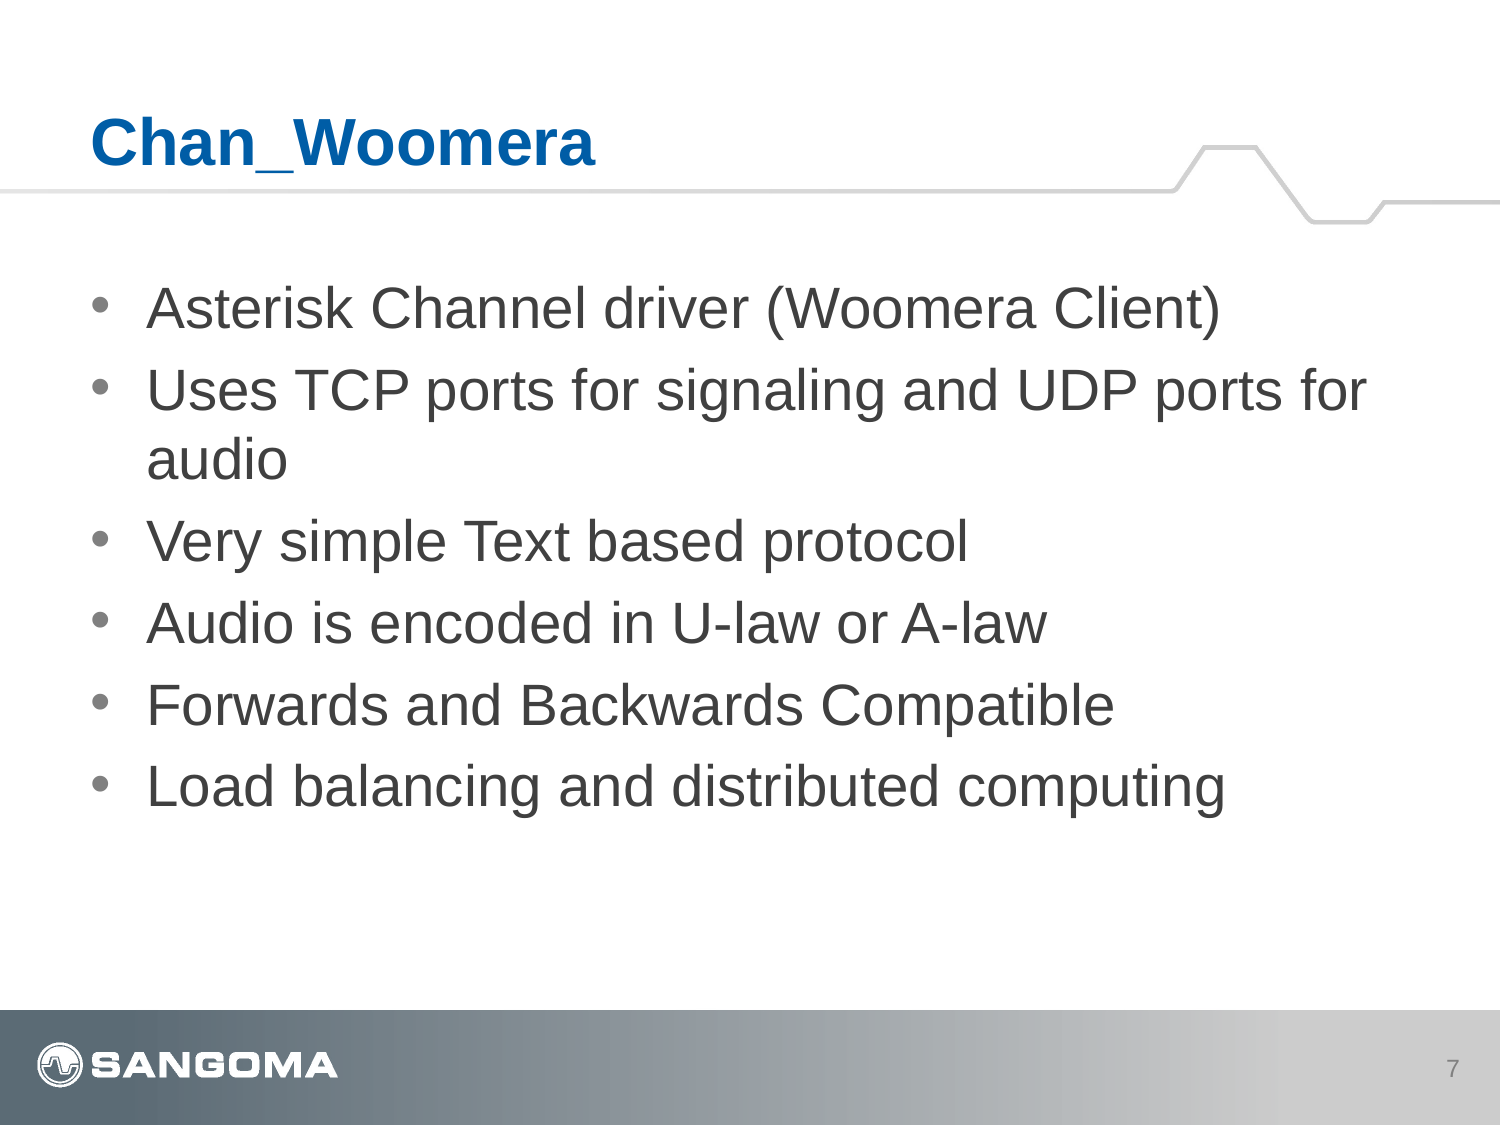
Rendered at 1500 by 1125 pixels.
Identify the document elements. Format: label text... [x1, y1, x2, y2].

list Asterisk Channel driver (Woomera Client) Uses TCP ports for signaling and UDP ports for audio Very simple Text based protocol Audio is encoded in U-law or A-law Forwards and Backwards Compatible Load balancing and distributed computing [75, 262, 1425, 1005]
slide_number 7 [1387, 1037, 1475, 1098]
title Chan_Woomera [75, 45, 1425, 233]
picture [0, 0, 1500, 1125]
